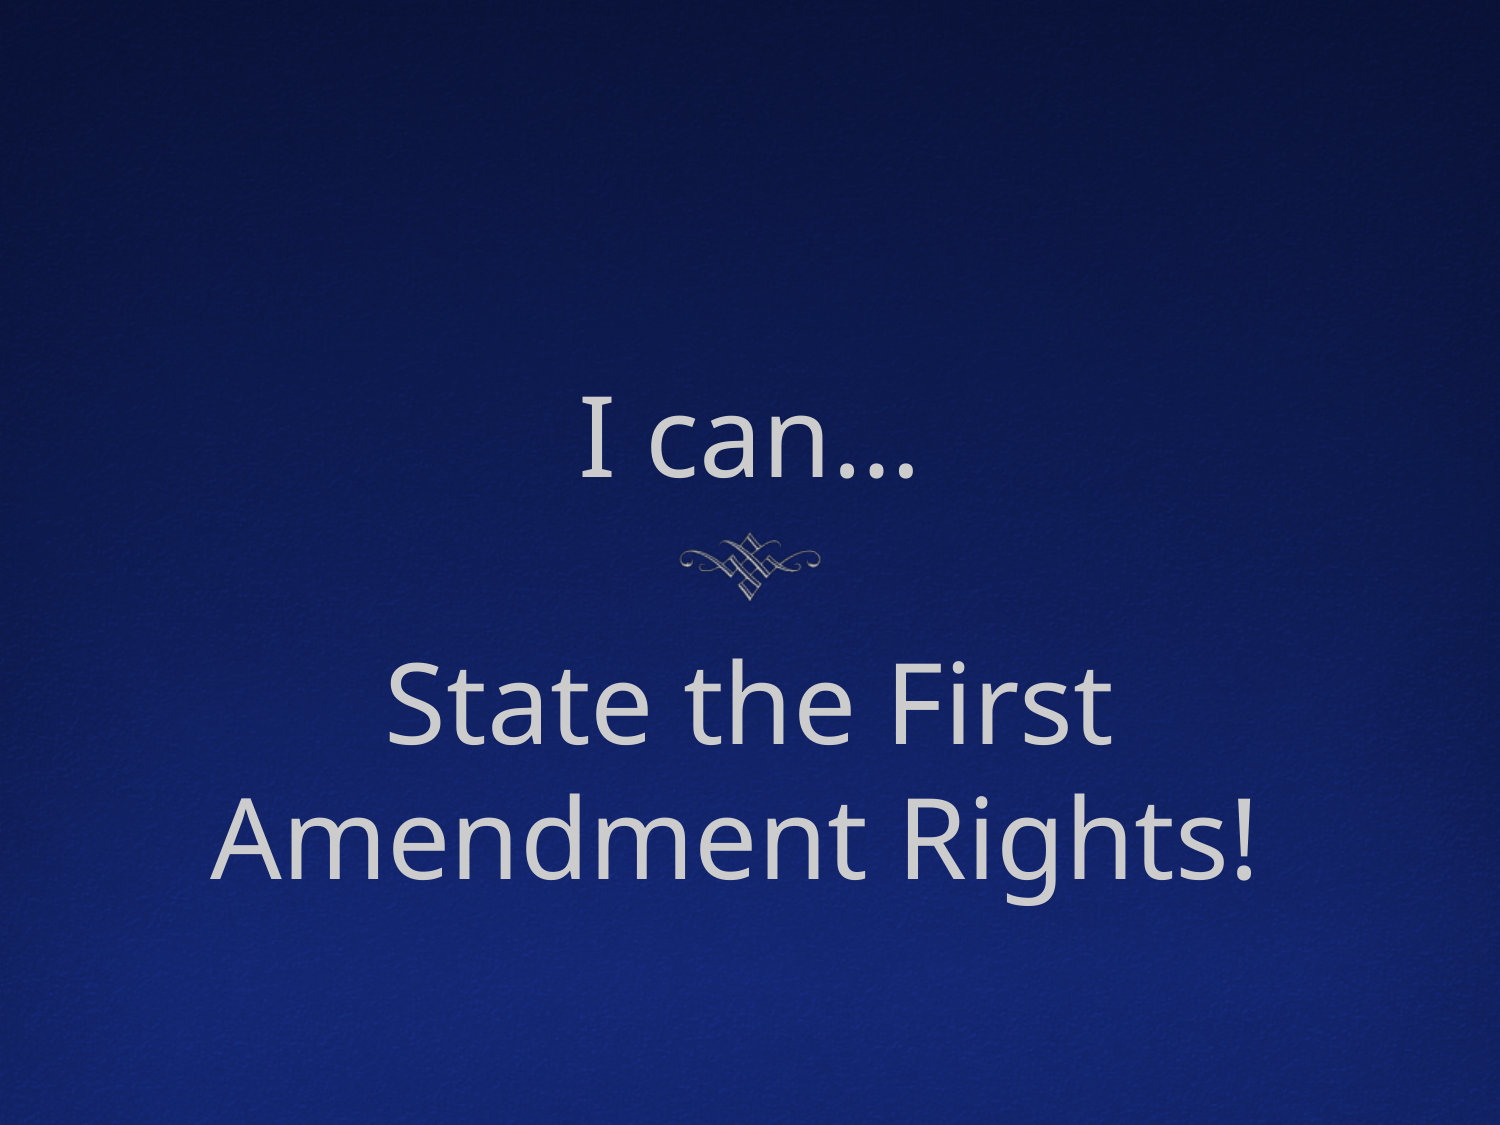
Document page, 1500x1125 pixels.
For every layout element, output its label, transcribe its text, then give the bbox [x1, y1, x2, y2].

subtitle State the First Amendment Rights! [112, 624, 1388, 913]
picture [657, 508, 843, 624]
title I can… [112, 266, 1388, 508]
